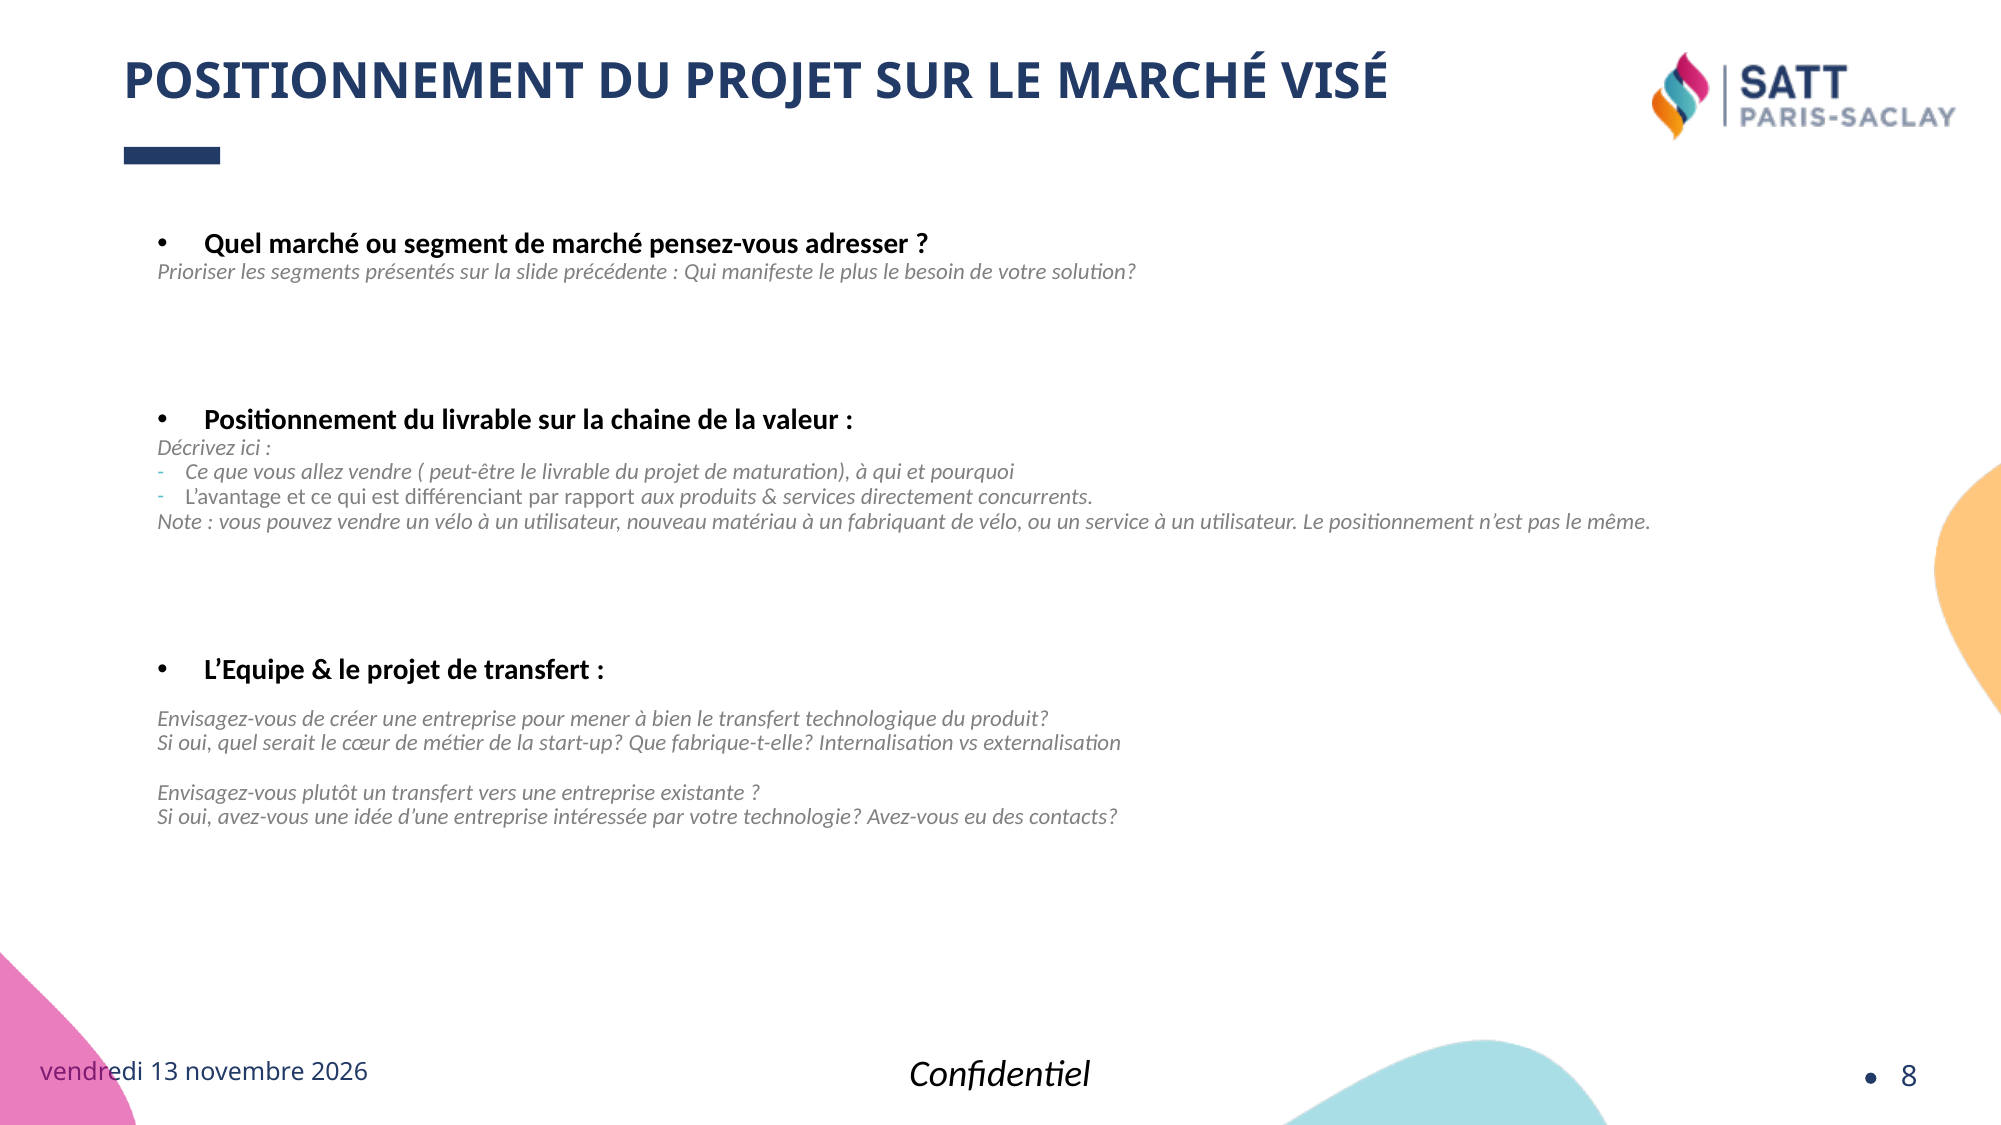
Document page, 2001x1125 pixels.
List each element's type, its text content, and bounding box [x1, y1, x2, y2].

text_box Confidentiel [0, 1042, 2000, 1125]
list Quel marché ou segment de marché pensez-vous adresser ? Prioriser les segments présentés sur la slide précédente : Qui manifeste le plus le besoin de votre solution? Positionnement du livrable sur la chaine de la valeur : Décrivez ici : Ce que vous allez vendre ( peut-être le livrable du projet de maturation), à qui et pourquoi L’avantage et ce qui est différenciant par rapport aux produits & services directement concurrents. Note : vous pouvez vendre un vélo à un utilisateur, nouveau matériau à un fabriquant de vélo, ou un service à un utilisateur. Le positionnement n’est pas le même. L’Equipe & le projet de transfert : Envisagez-vous de créer une entreprise pour mener à bien le transfert technologique du produit? Si oui, quel serait le cœur de métier de la start-up? Que fabrique-t-elle? Internalisation vs externalisation Envisagez-vous plutôt un transfert vers une entreprise existante ? Si oui, avez-vous une idée d’une entreprise intéressée par votre technologie? Avez-vous eu des contacts? [142, 221, 1858, 975]
picture [1652, 52, 1956, 141]
title Positionnement du projet sur le marché visé [108, 0, 1454, 165]
